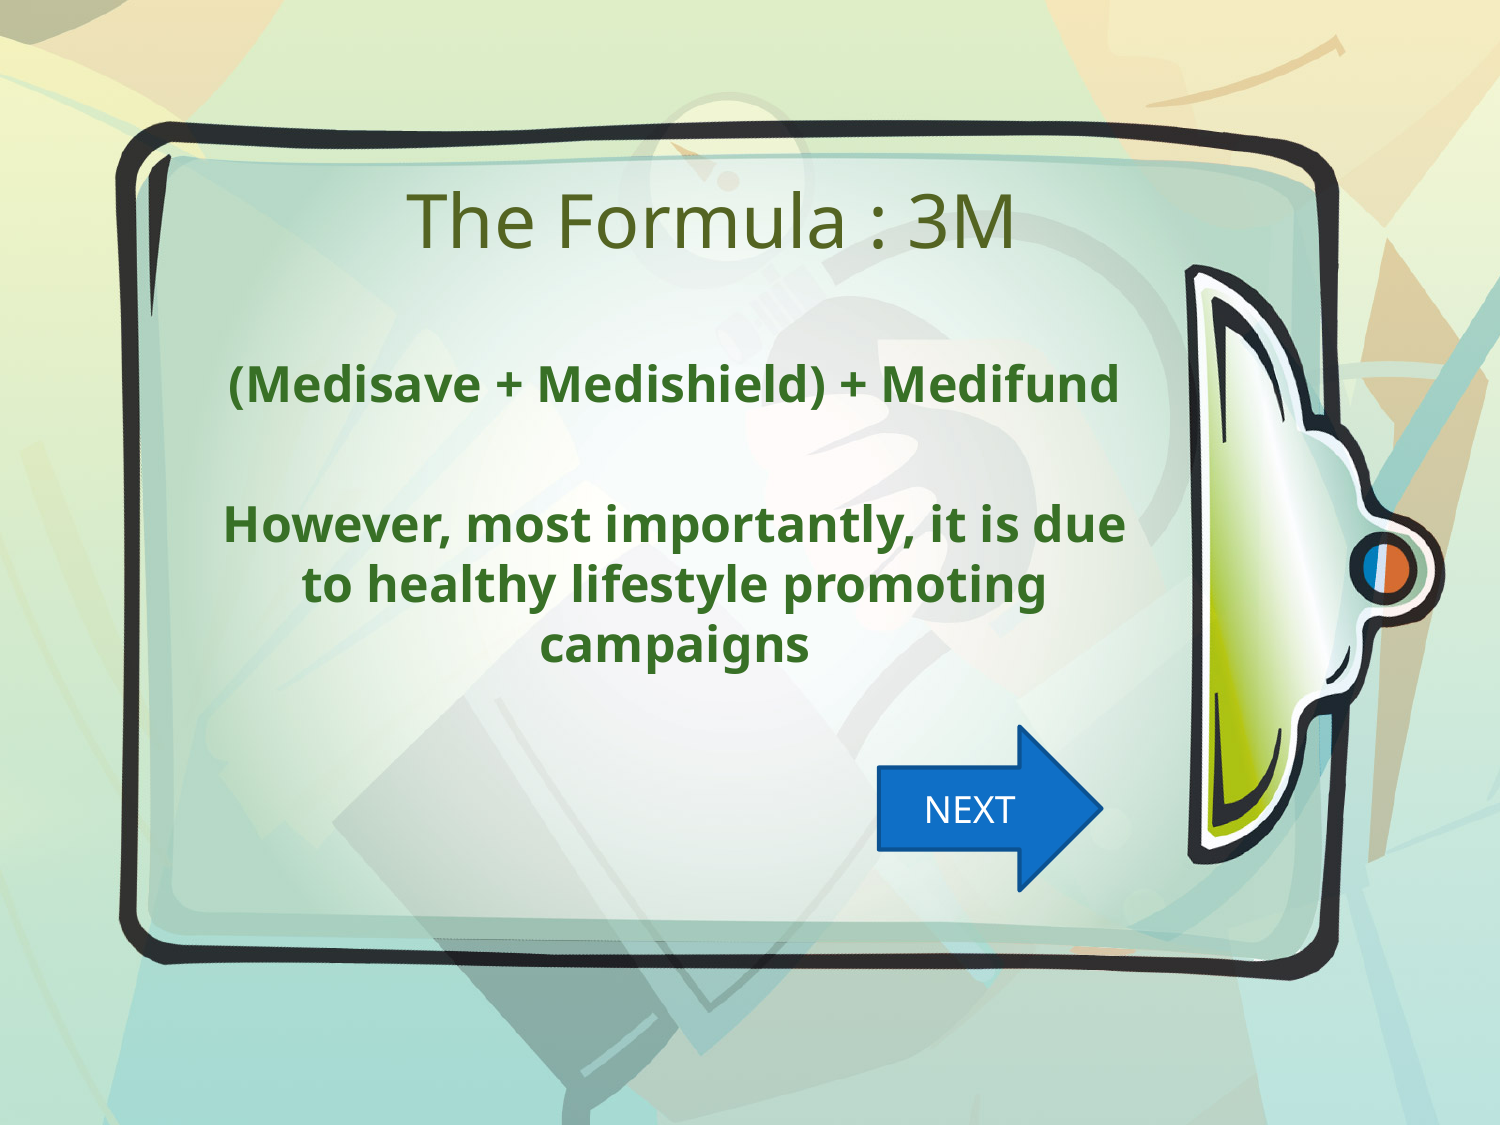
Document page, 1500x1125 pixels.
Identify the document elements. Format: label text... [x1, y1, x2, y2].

title The Formula : 3M [174, 162, 1251, 276]
list (Medisave + Medishield) + Medifund However, most importantly, it is due to healthy lifestyle promoting campaigns [174, 274, 1176, 1038]
text_box NEXT [876, 724, 1104, 893]
picture [0, 0, 1500, 1125]
